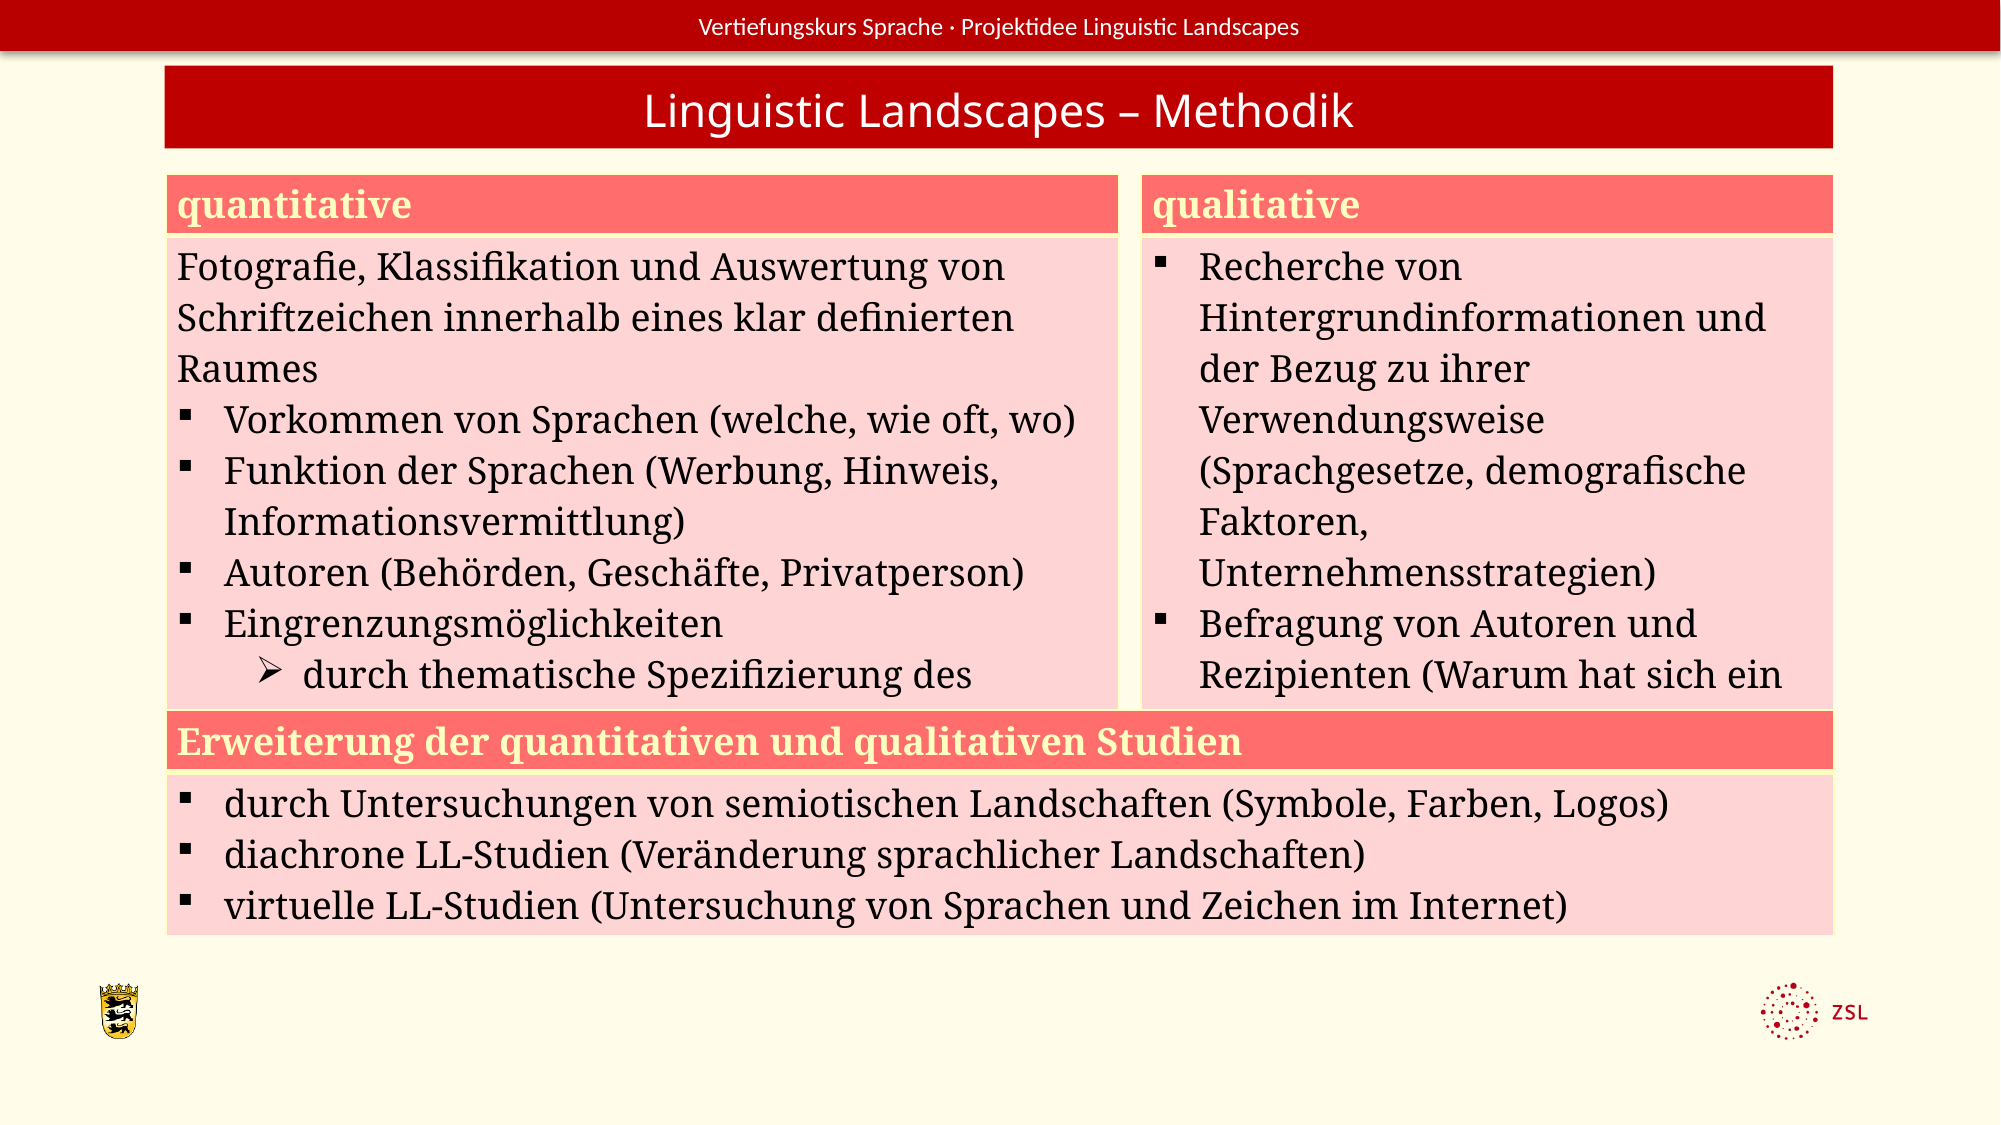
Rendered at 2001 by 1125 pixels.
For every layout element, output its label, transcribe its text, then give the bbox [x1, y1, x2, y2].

table_cell Fotografie, Klassifikation und Auswertung von Schriftzeichen innerhalb eines klar definierten Raumes Vorkommen von Sprachen (welche, wie oft, wo) Funktion der Sprachen (Werbung, Hinweis, Informationsvermittlung) Autoren (Behörden, Geschäfte, Privatperson) Eingrenzungsmöglichkeiten durch thematische Spezifizierung des Raumes durch Spezifizierung der Sprache oder Varietät [167, 238, 1118, 709]
table_cell durch Untersuchungen von semiotischen Landschaften (Symbole, Farben, Logos) diachrone LL-Studien (Veränderung sprachlicher Landschaften) virtuelle LL-Studien (Untersuchung von Sprachen und Zeichen im Internet) [167, 775, 1833, 935]
picture [1746, 968, 1882, 1054]
table_cell Recherche von Hintergrundinformationen und der Bezug zu ihrer Verwendungsweise (Sprachgesetze, demografische Faktoren, Unternehmensstrategien) Befragung von Autoren und Rezipienten (Warum hat sich ein Café einen bestimmten Namen gegeben?) [1142, 238, 1833, 709]
text_box Linguistic Landscapes – Methodik [164, 65, 1834, 149]
table_header Erweiterung der quantitativen und qualitativen Studien [167, 711, 1833, 769]
table_header qualitative [1142, 175, 1833, 233]
picture [98, 981, 140, 1041]
table_header quantitative [167, 175, 1118, 233]
